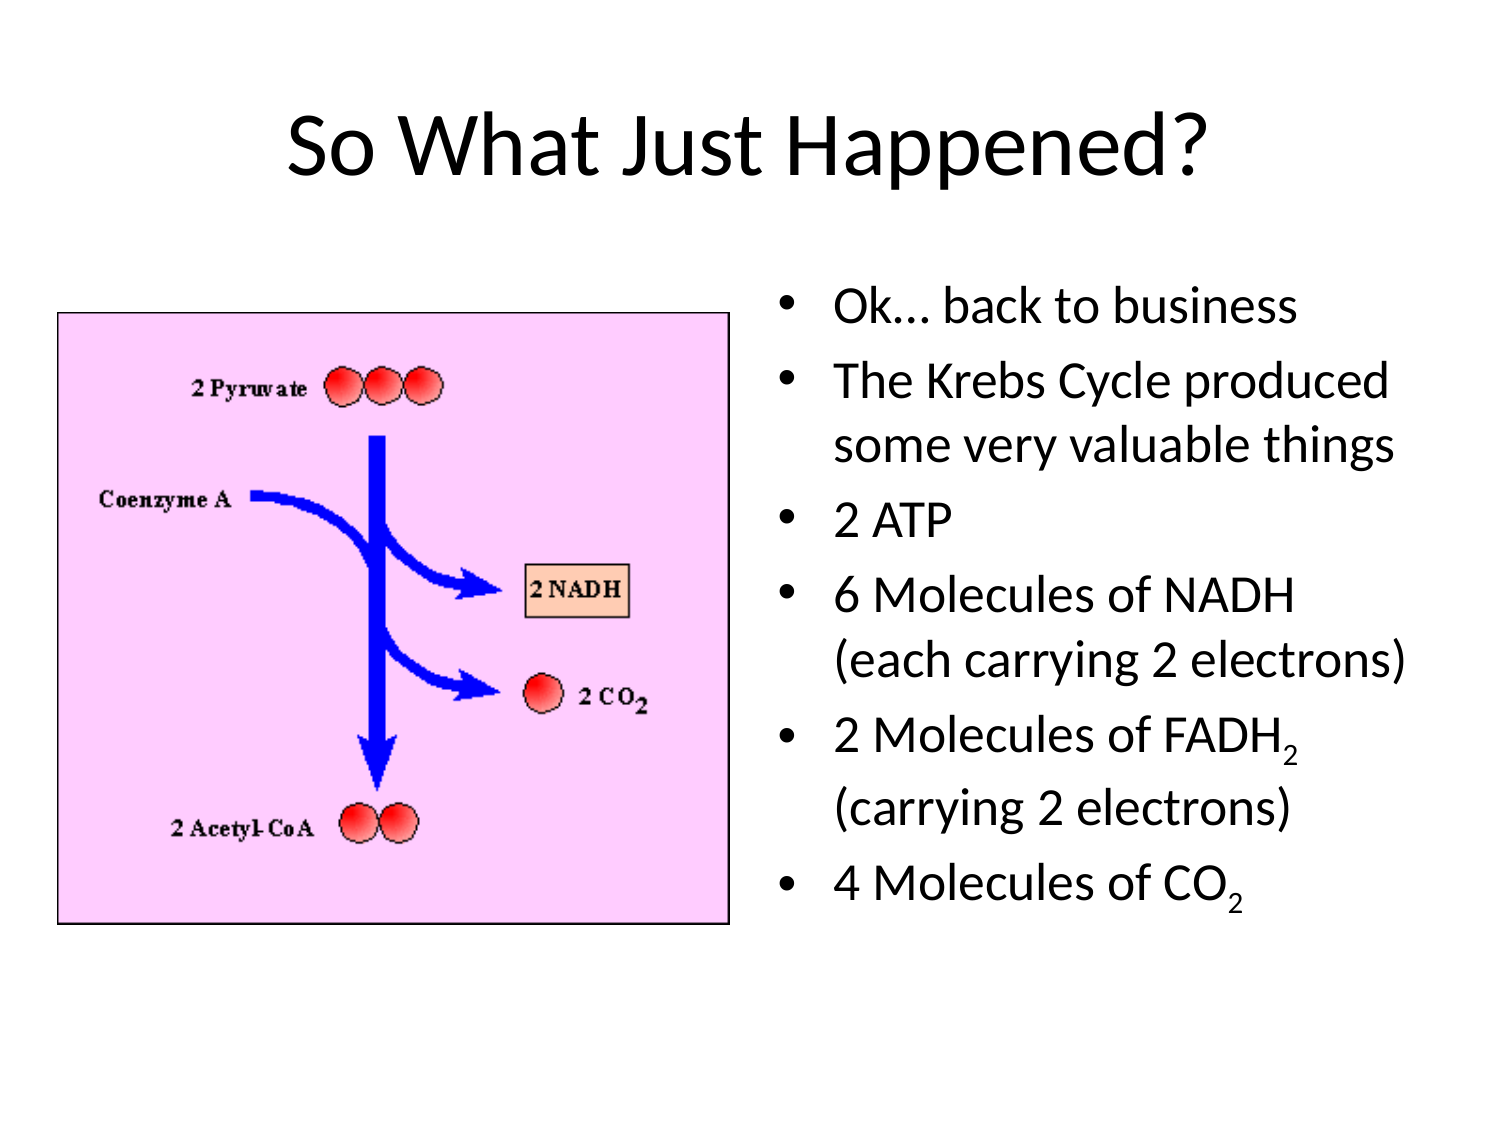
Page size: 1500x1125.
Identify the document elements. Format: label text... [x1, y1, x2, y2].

picture [56, 312, 731, 926]
list Ok… back to business The Krebs Cycle produced some very valuable things 2 ATP 6 Molecules of NADH (each carrying 2 electrons) 2 Molecules of FADH2 (carrying 2 electrons) 4 Molecules of CO2 [762, 262, 1425, 1005]
title So What Just Happened? [75, 45, 1425, 233]
